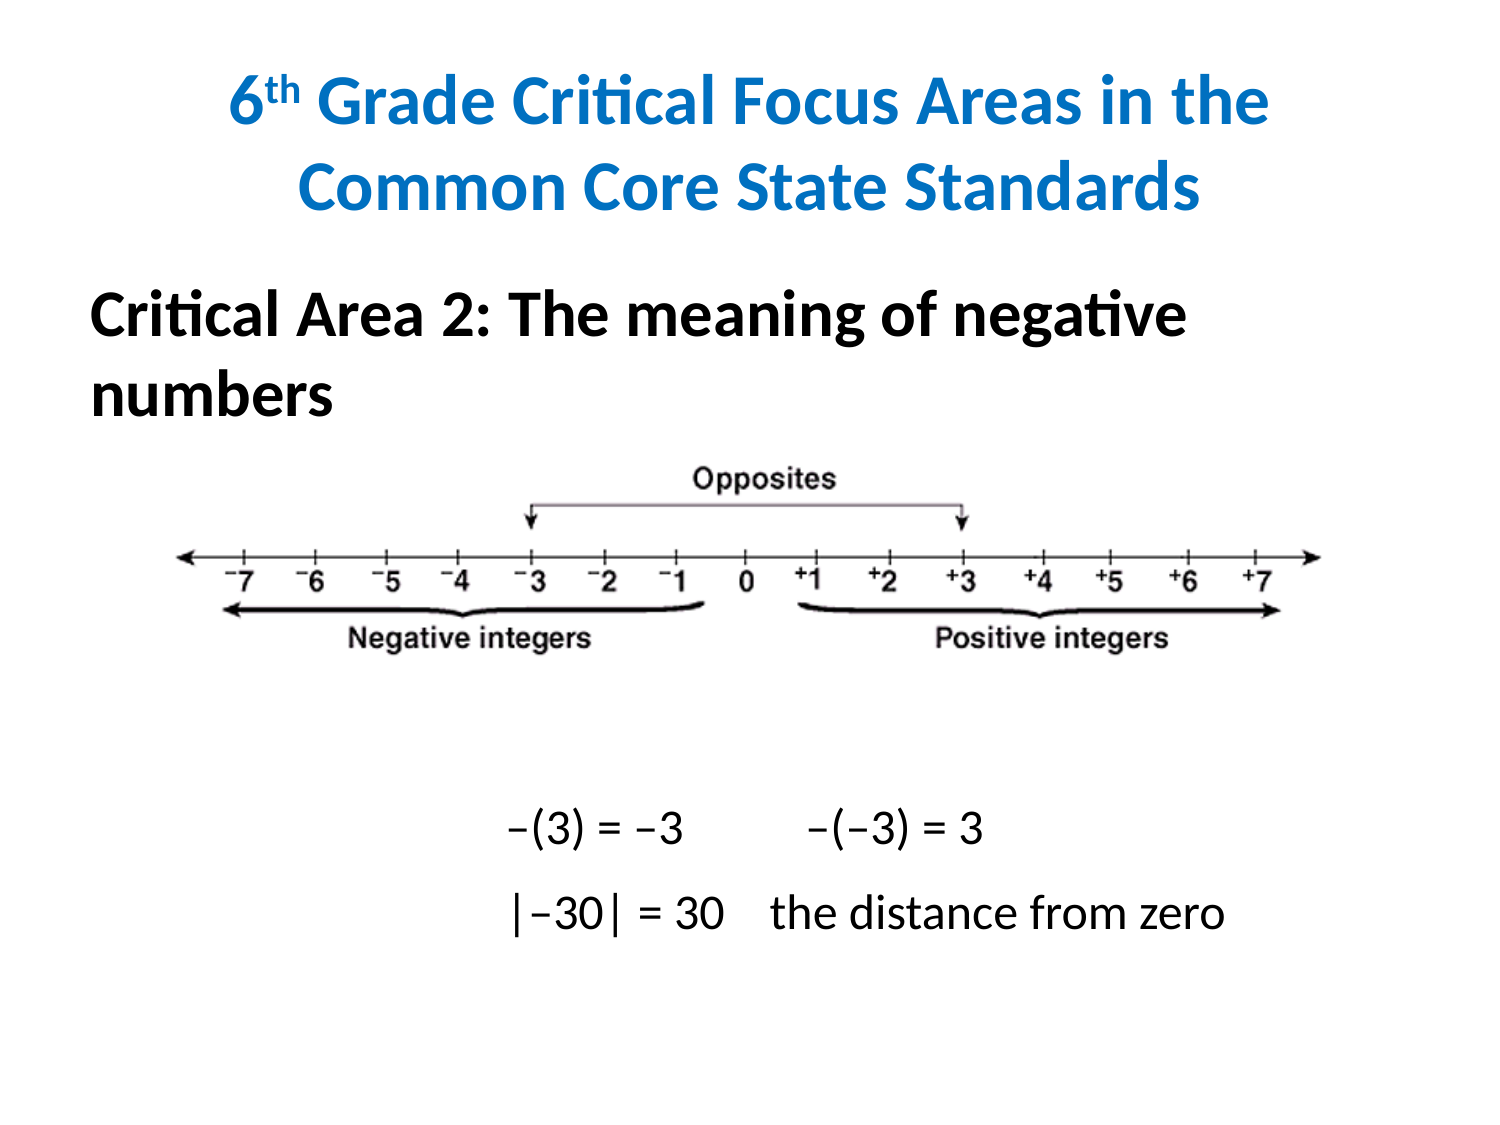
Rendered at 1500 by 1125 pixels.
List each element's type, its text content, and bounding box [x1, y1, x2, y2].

text_box –(3) = –3 –(–3) = 3 |–30| = 30 the distance from zero [490, 787, 1337, 947]
list Critical Area 2: The meaning of negative numbers [75, 262, 1425, 1125]
picture [162, 449, 1337, 676]
title 6th Grade Critical Focus Areas in the Common Core State Standards [75, 45, 1425, 233]
